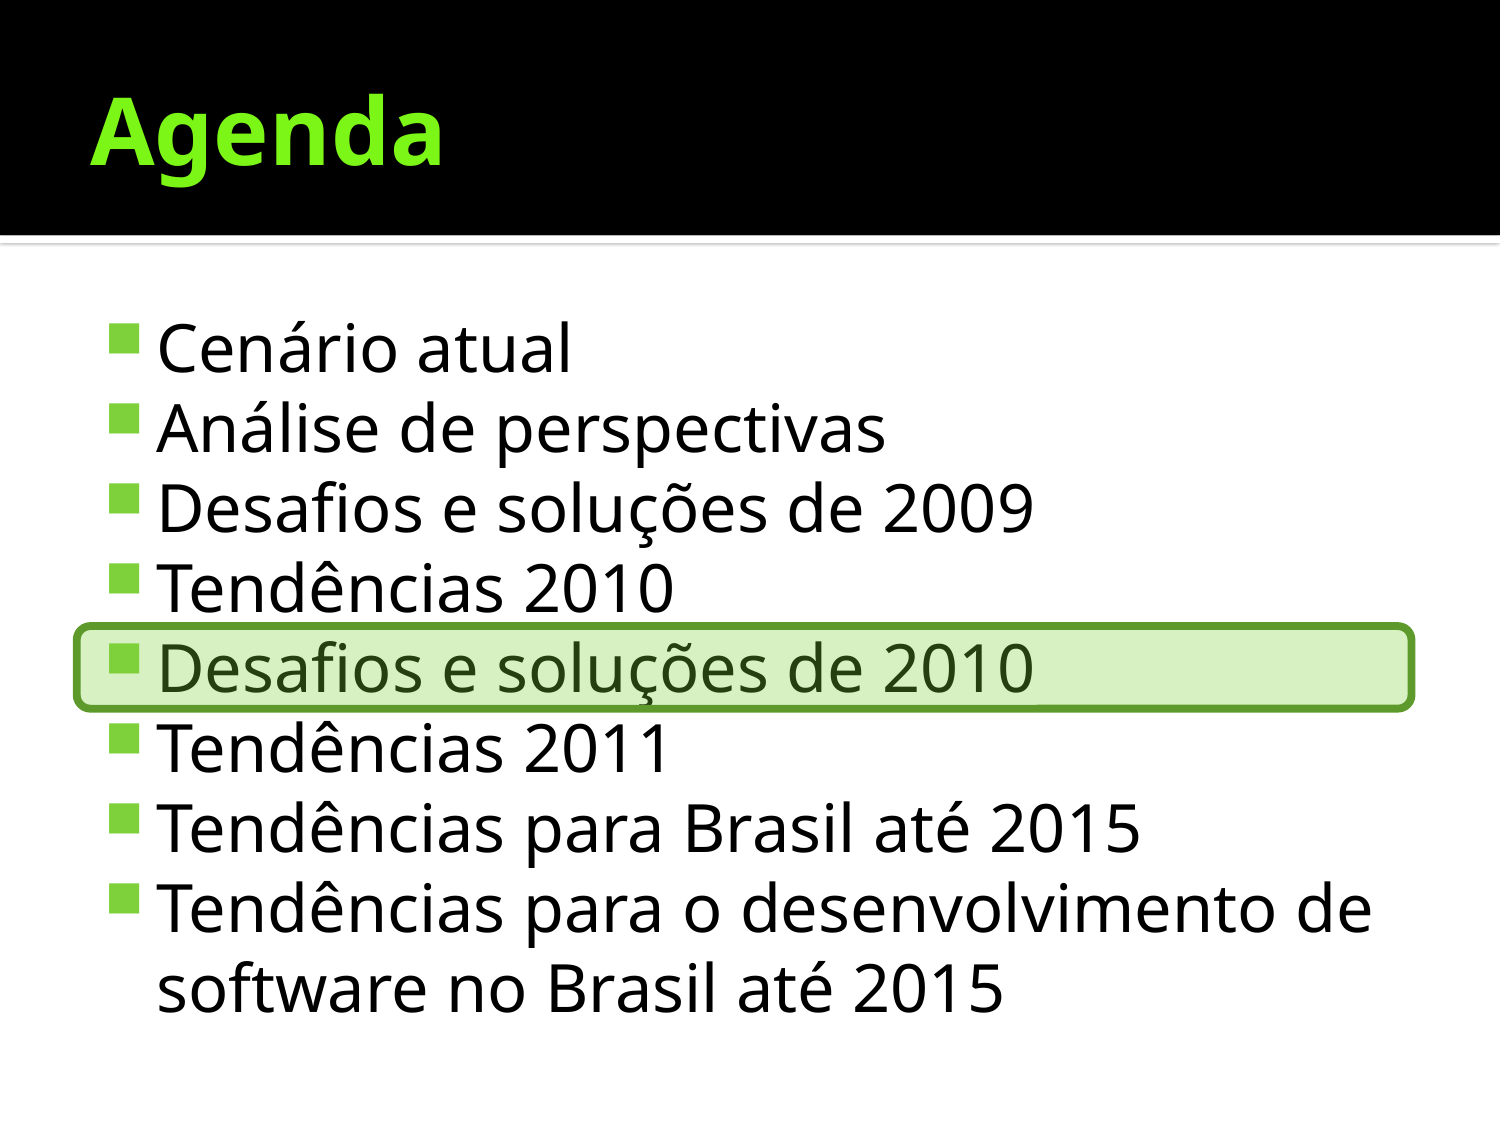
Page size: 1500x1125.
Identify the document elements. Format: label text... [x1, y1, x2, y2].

list Cenário atual Análise de perspectivas Desafios e soluções de 2009 Tendências 2010 Desafios e soluções de 2010 Tendências 2011 Tendências para Brasil até 2015 Tendências para o desenvolvimento de software no Brasil até 2015 [75, 291, 1425, 1050]
title Agenda [75, 25, 1425, 231]
text_box [72, 622, 1416, 713]
